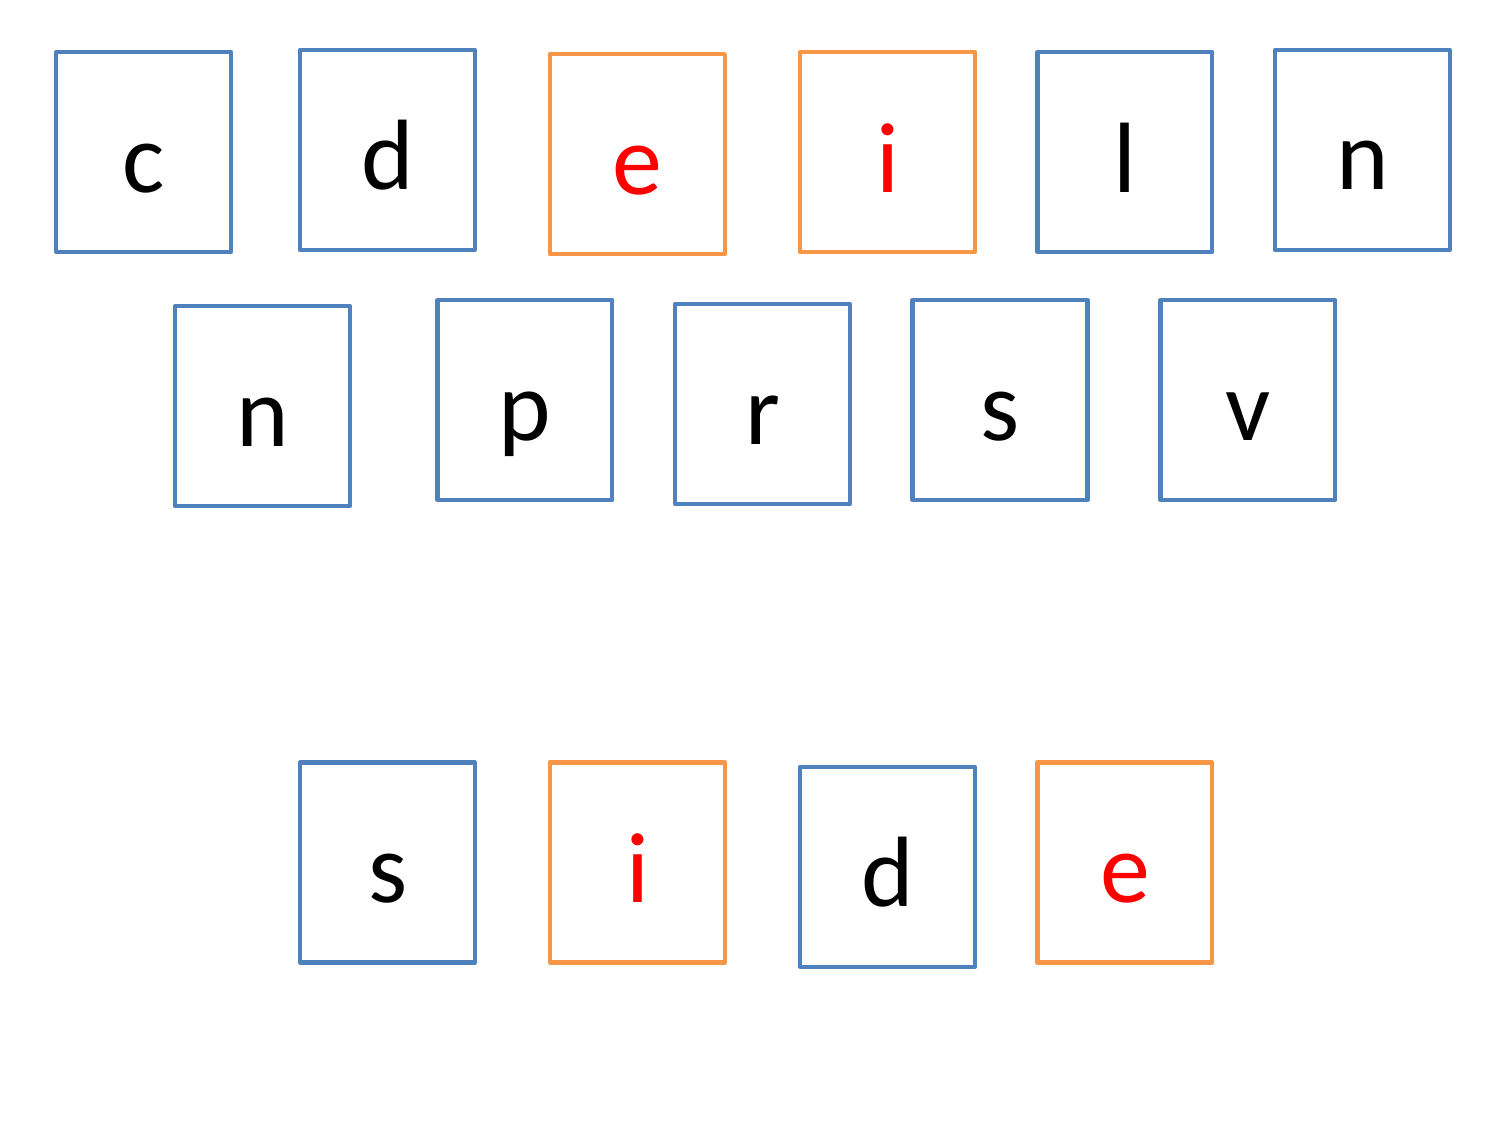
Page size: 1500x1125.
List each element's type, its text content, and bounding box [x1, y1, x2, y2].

text_box s [910, 298, 1090, 502]
text_box n [173, 304, 352, 508]
text_box i [798, 50, 977, 254]
text_box r [673, 302, 852, 506]
text_box n [1273, 48, 1452, 252]
text_box v [1158, 298, 1337, 502]
text_box d [298, 48, 477, 252]
text_box d [798, 765, 977, 969]
text_box l [1035, 50, 1214, 254]
text_box e [548, 52, 727, 256]
text_box p [435, 298, 614, 502]
text_box s [298, 760, 477, 965]
text_box c [54, 50, 233, 254]
text_box e [1035, 760, 1214, 965]
text_box i [548, 760, 727, 965]
